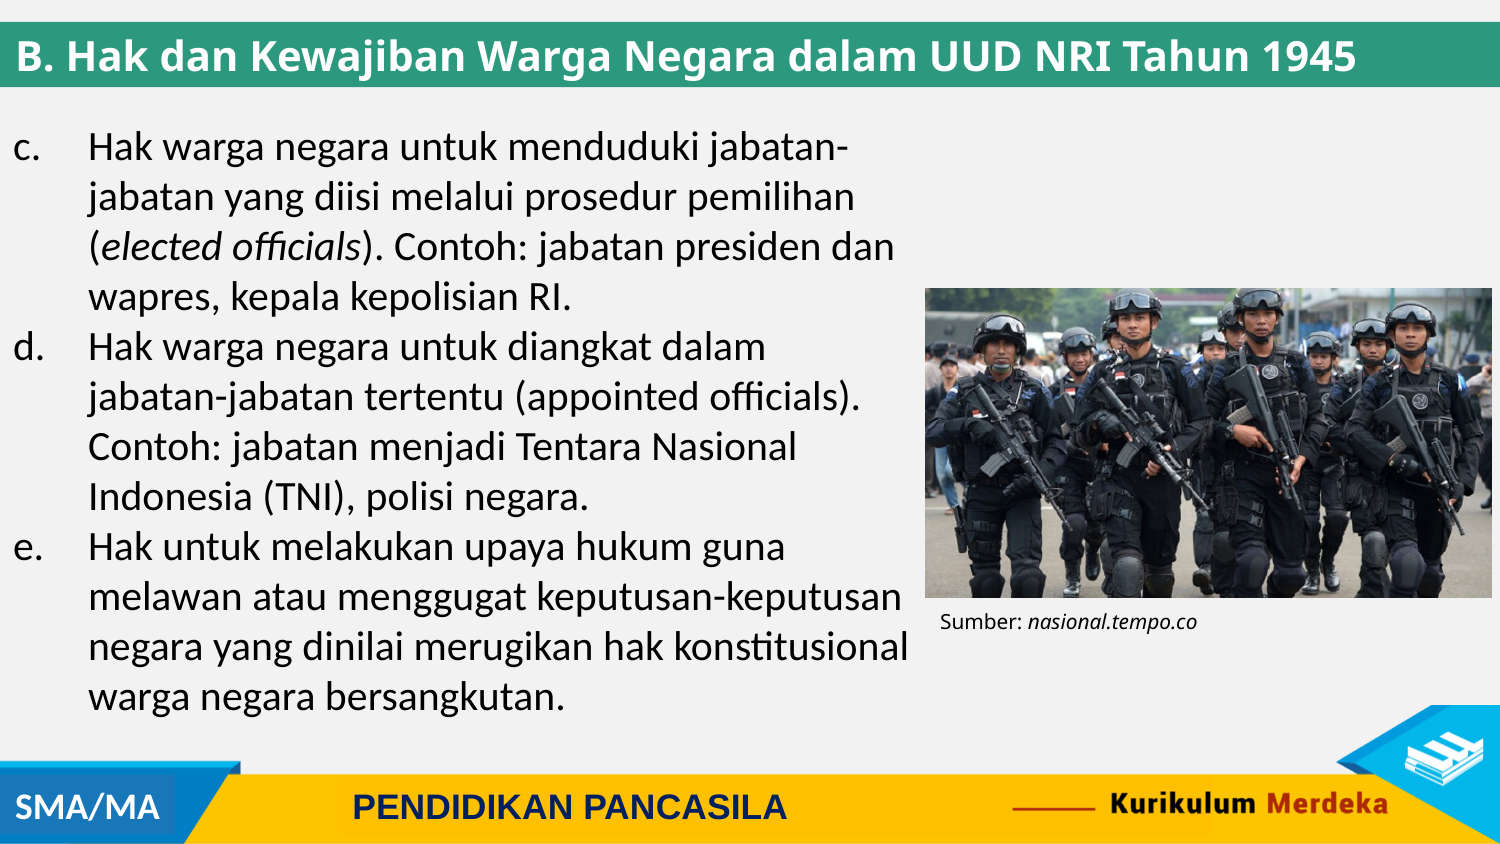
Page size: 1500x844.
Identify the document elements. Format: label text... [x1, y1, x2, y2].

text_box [0, 705, 1500, 844]
text_box B. Hak dan Kewajiban Warga Negara dalam UUD NRI Tahun 1945 [0, 20, 1500, 89]
text_box Hak warga negara untuk menduduki jabatan-jabatan yang diisi melalui prosedur pemilihan (elected officials). Contoh: jabatan presiden dan wapres, kepala kepolisian RI. Hak warga negara untuk diangkat dalam jabatan-jabatan tertentu (appointed officials). Contoh: jabatan menjadi Tentara Nasional Indonesia (TNI), polisi negara. Hak untuk melakukan upaya hukum guna melawan atau menggugat keputusan-keputusan negara yang dinilai merugikan hak konstitusional warga negara bersangkutan. [0, 111, 926, 704]
picture [925, 288, 1493, 598]
text_box Sumber: nasional.tempo.co [925, 605, 1286, 641]
